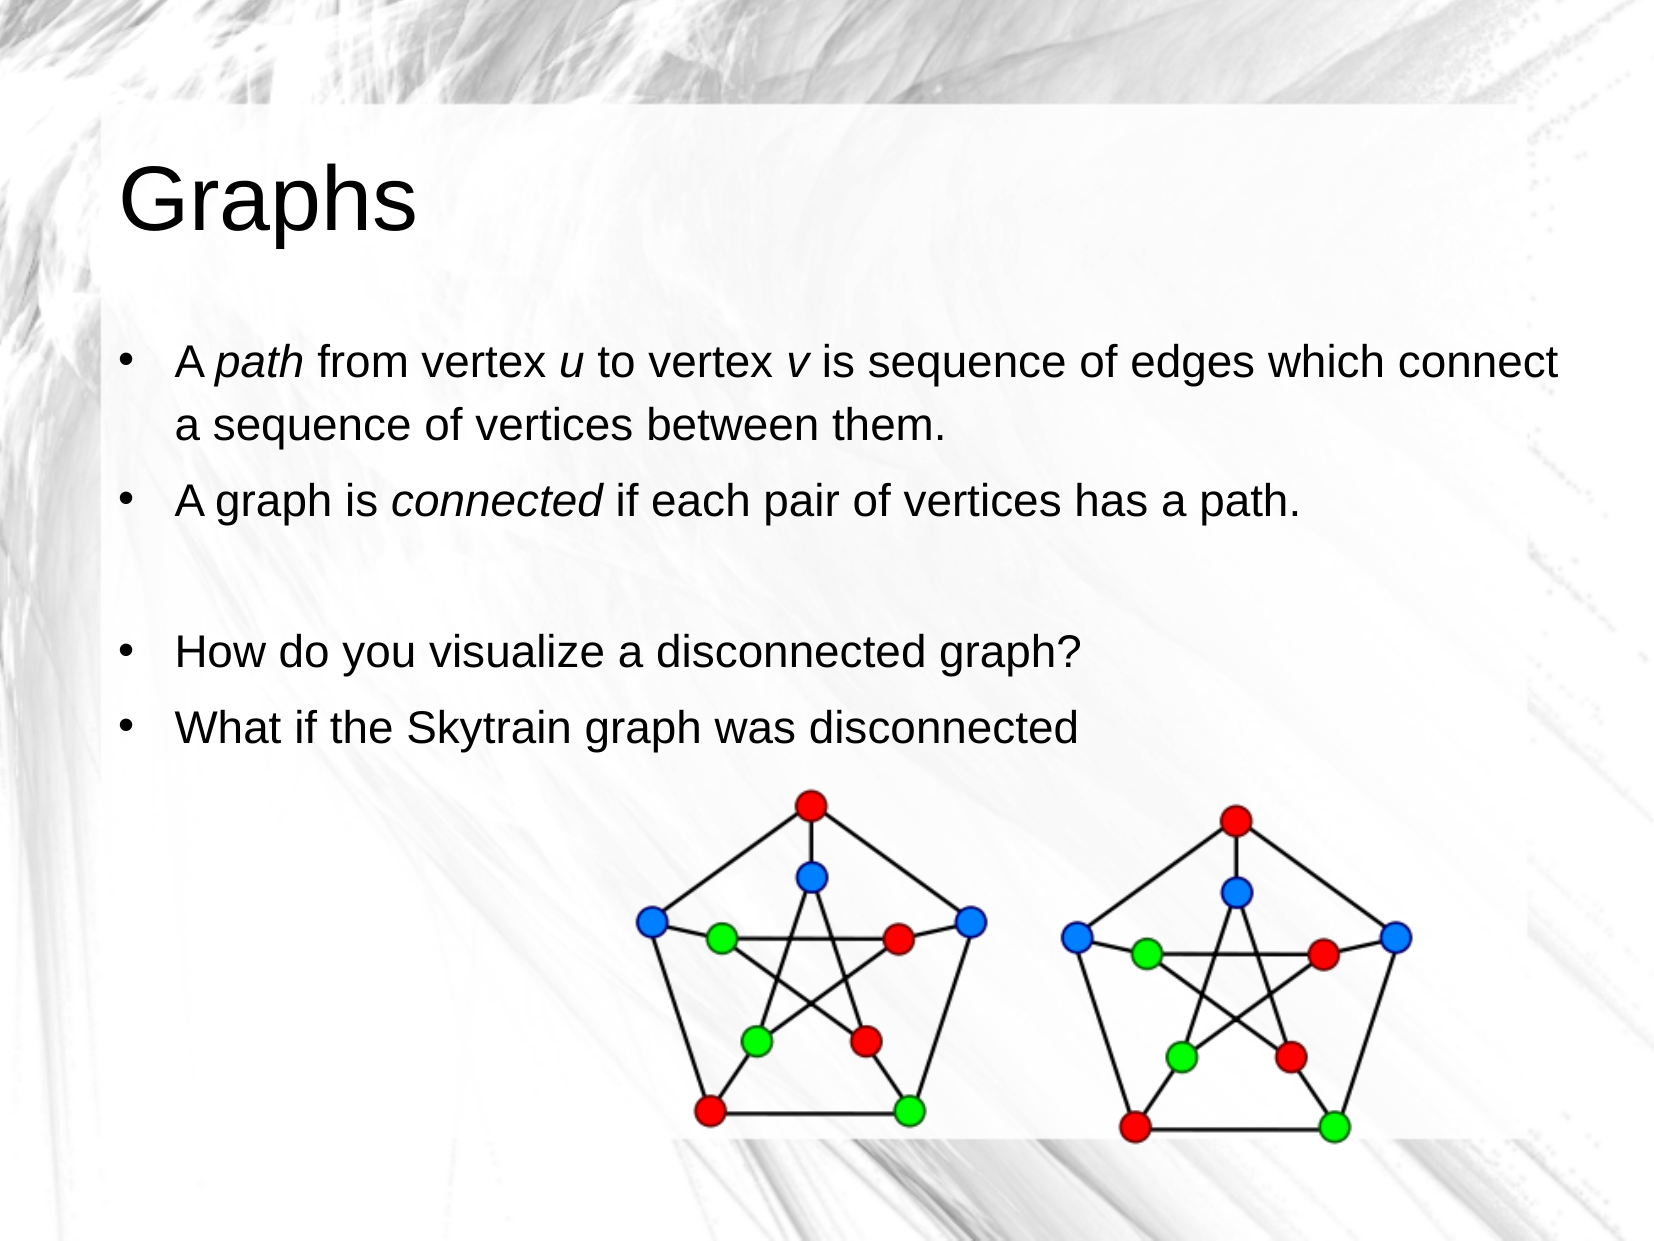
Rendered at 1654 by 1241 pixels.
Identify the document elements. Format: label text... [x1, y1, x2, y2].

list A path from vertex u to vertex v is sequence of edges which connect a sequence of vertices between them. A graph is connected if each pair of vertices has a path. How do you visualize a disconnected graph? What if the Skytrain graph was disconnected [118, 319, 1571, 1109]
title Graphs [118, 93, 1506, 299]
picture [0, 0, 1654, 1241]
